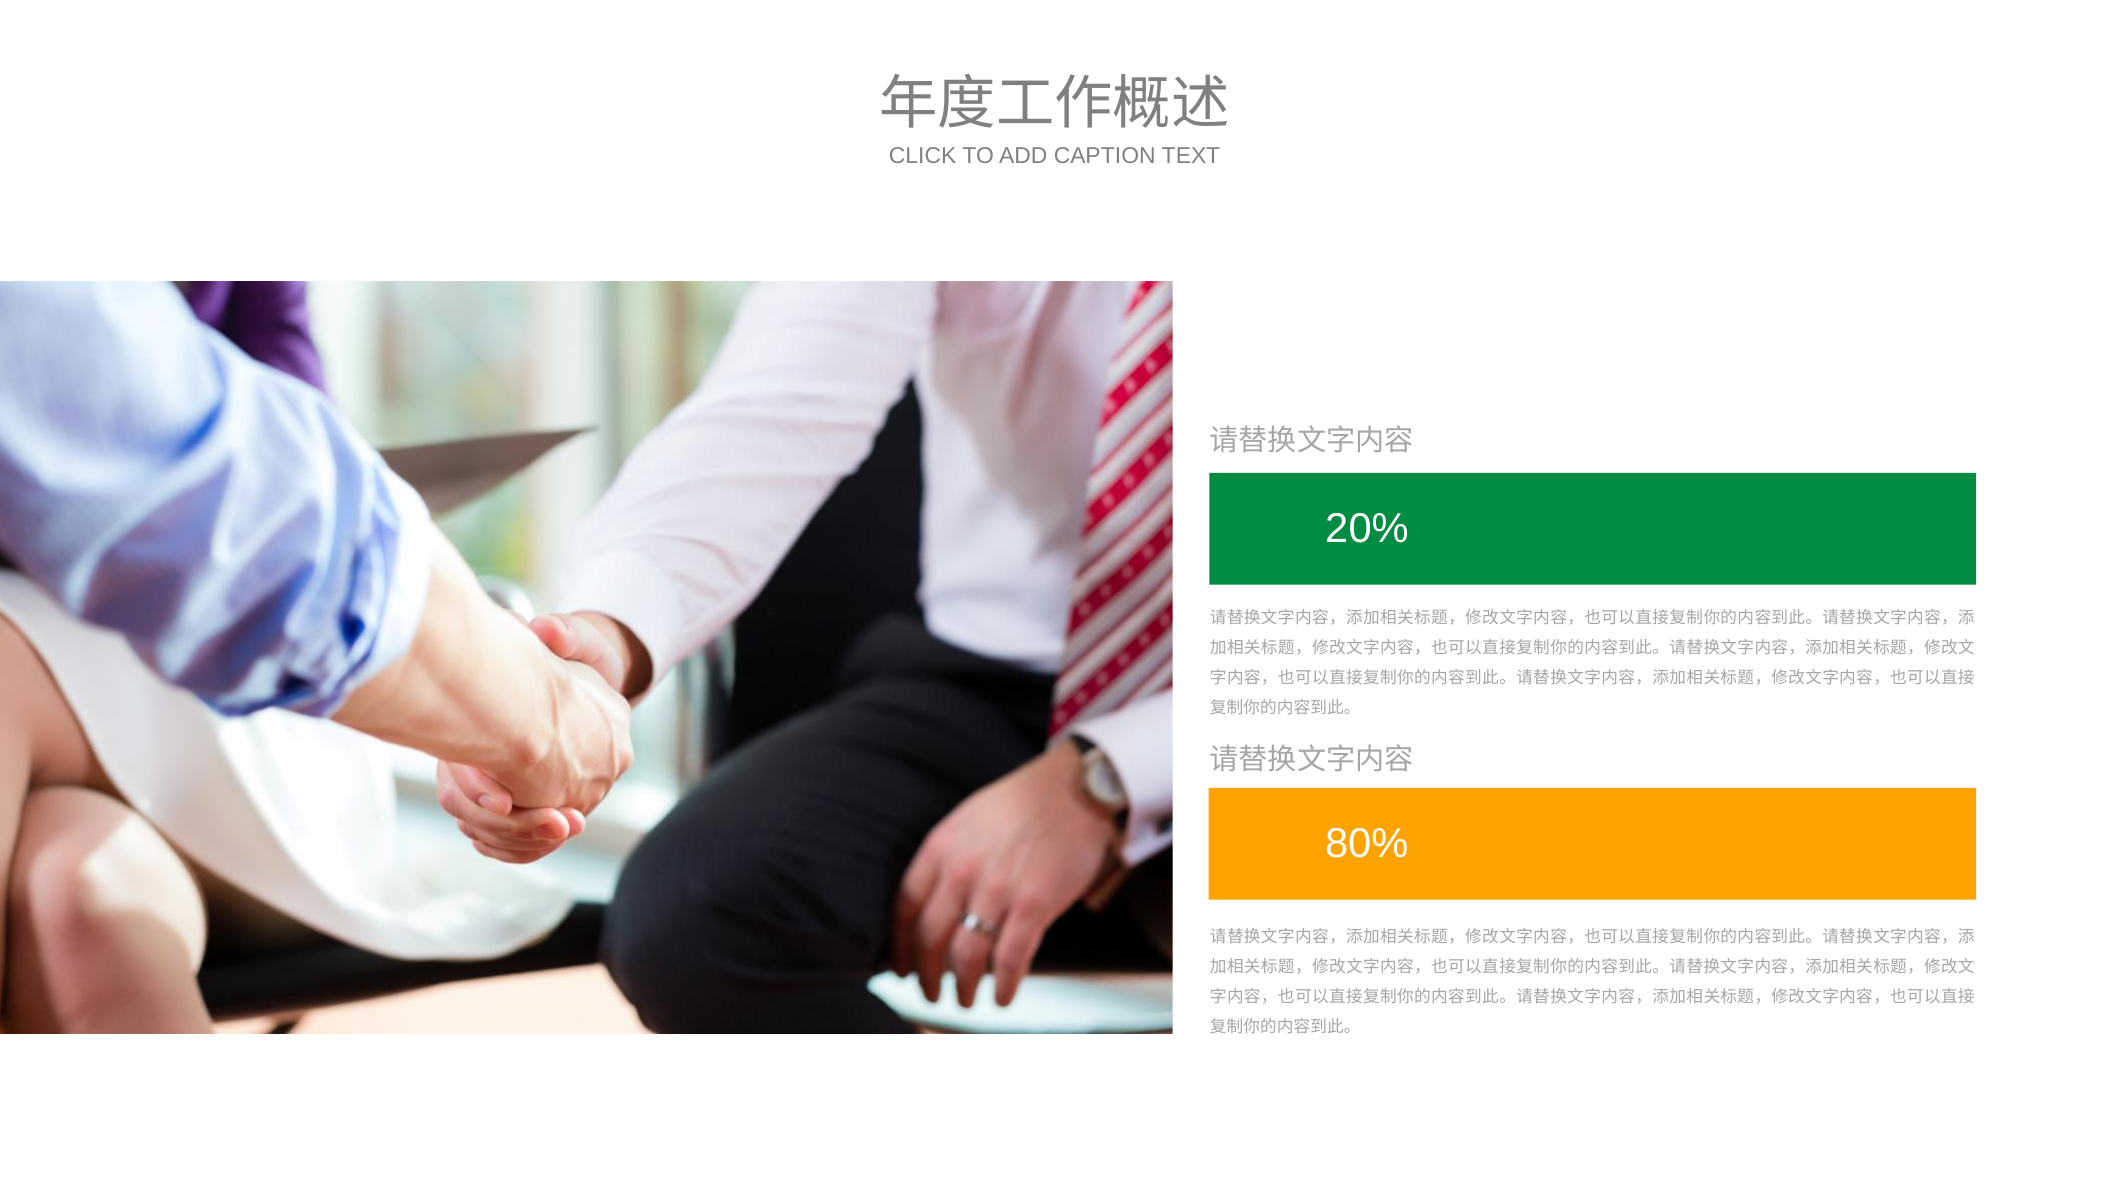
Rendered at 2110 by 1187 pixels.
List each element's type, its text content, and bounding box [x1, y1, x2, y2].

text_box [1208, 472, 1977, 586]
text_box 80% [1313, 816, 1420, 867]
text_box 20% [1302, 501, 1431, 552]
text_box 年度工作概述 [865, 65, 1245, 136]
text_box 请替换文字内容，添加相关标题，修改文字内容，也可以直接复制你的内容到此。请替换文字内容，添加相关标题，修改文字内容，也可以直接复制你的内容到此。请替换文字内容，添加相关标题，修改文字内容，也可以直接复制你的内容到此。请替换文字内容，添加相关标题，修改文字内容，也可以直接复制你的内容到此。 [1210, 915, 1976, 1036]
text_box CLICK TO ADD CAPTION TEXT [865, 140, 1245, 168]
text_box 请替换文字内容，添加相关标题，修改文字内容，也可以直接复制你的内容到此。请替换文字内容，添加相关标题，修改文字内容，也可以直接复制你的内容到此。请替换文字内容，添加相关标题，修改文字内容，也可以直接复制你的内容到此。请替换文字内容，添加相关标题，修改文字内容，也可以直接复制你的内容到此。 [1210, 597, 1976, 717]
text_box [1208, 787, 1977, 901]
text_box 请替换文字内容 [1209, 740, 1458, 776]
text_box 请替换文字内容 [1209, 421, 1458, 457]
text_box [0, 281, 1174, 1035]
